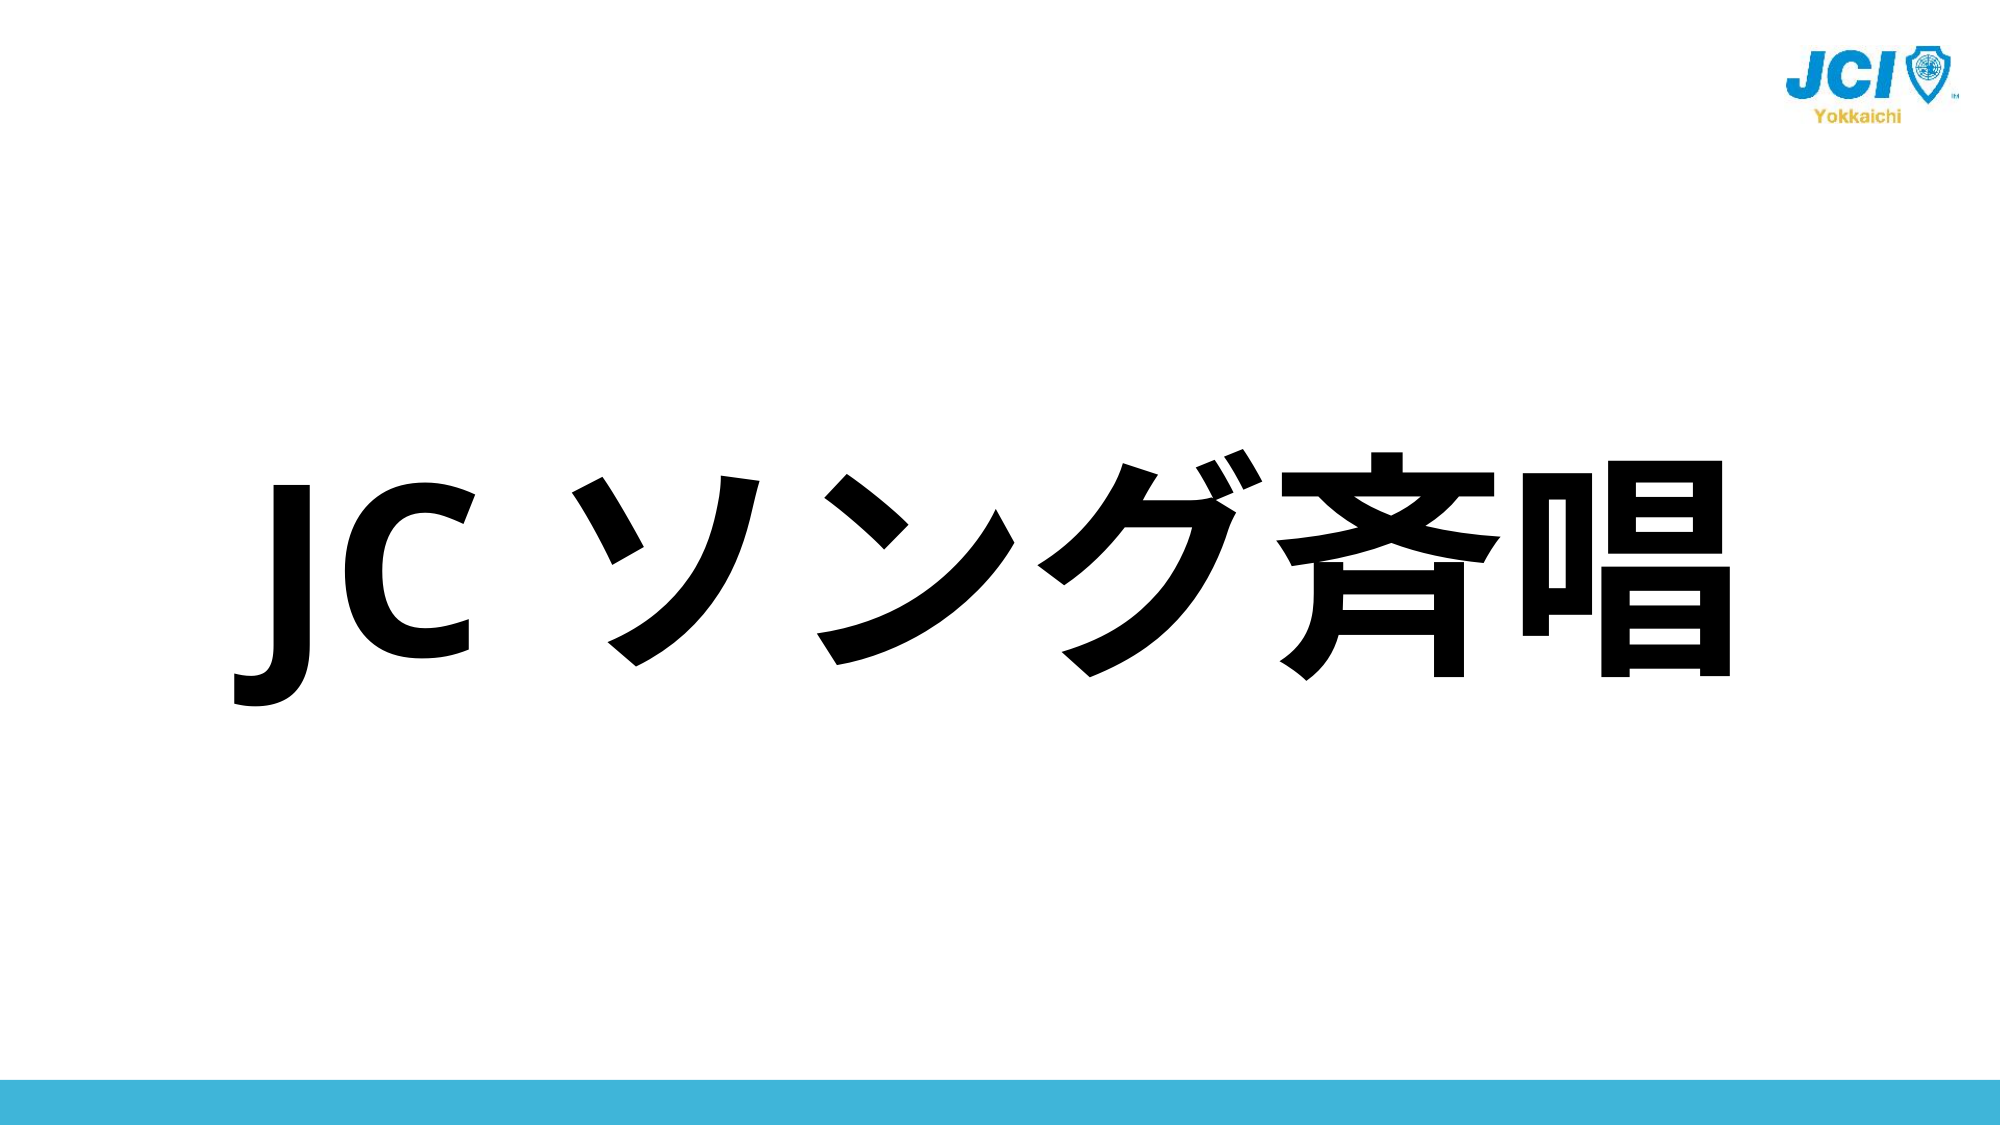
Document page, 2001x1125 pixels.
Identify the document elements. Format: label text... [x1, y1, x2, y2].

text_box JCソング斉唱 [0, 0, 2000, 1125]
